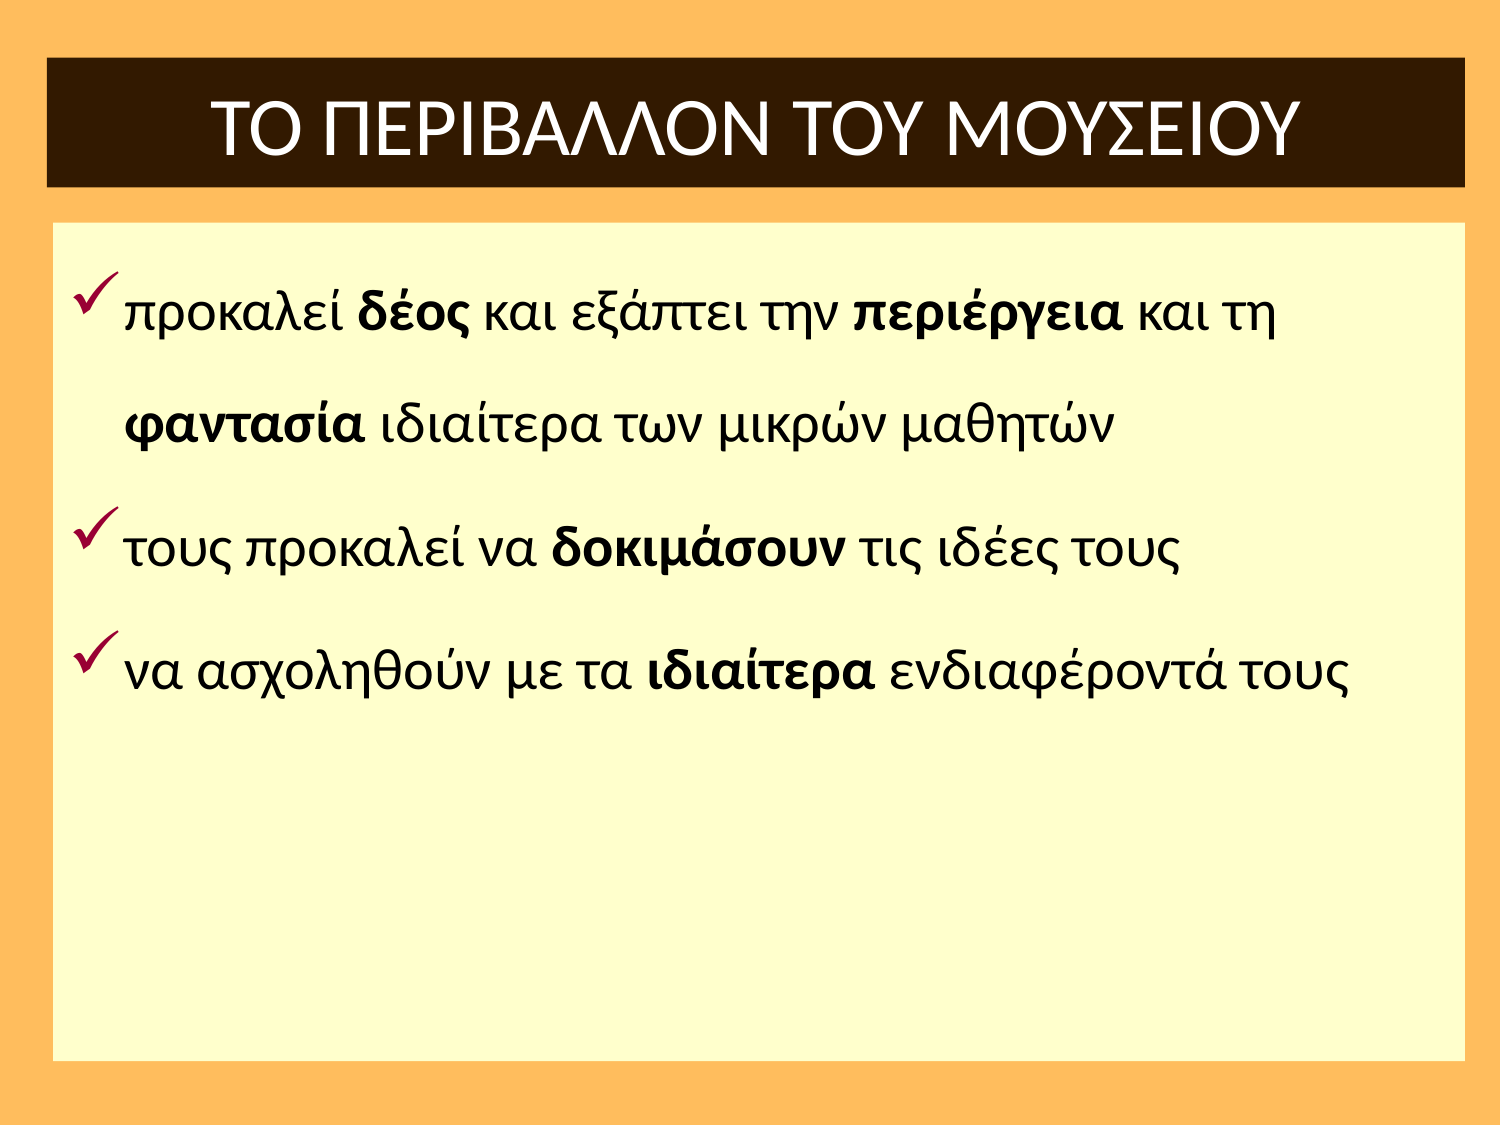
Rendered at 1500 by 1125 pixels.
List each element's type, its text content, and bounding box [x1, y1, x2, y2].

title ΤΟ ΠΕΡΙΒΑΛΛΟΝ ΤΟΥ ΜΟΥΣΕΙΟΥ [46, 57, 1465, 188]
list προκαλεί δέος και εξάπτει την περιέργεια και τη φαντασία ιδιαίτερα των μικρών μαθητών τους προκαλεί να δοκιμάσουν τις ιδέες τους να ασχοληθούν με τα ιδιαίτερα ενδιαφέροντά τους [53, 222, 1465, 1062]
